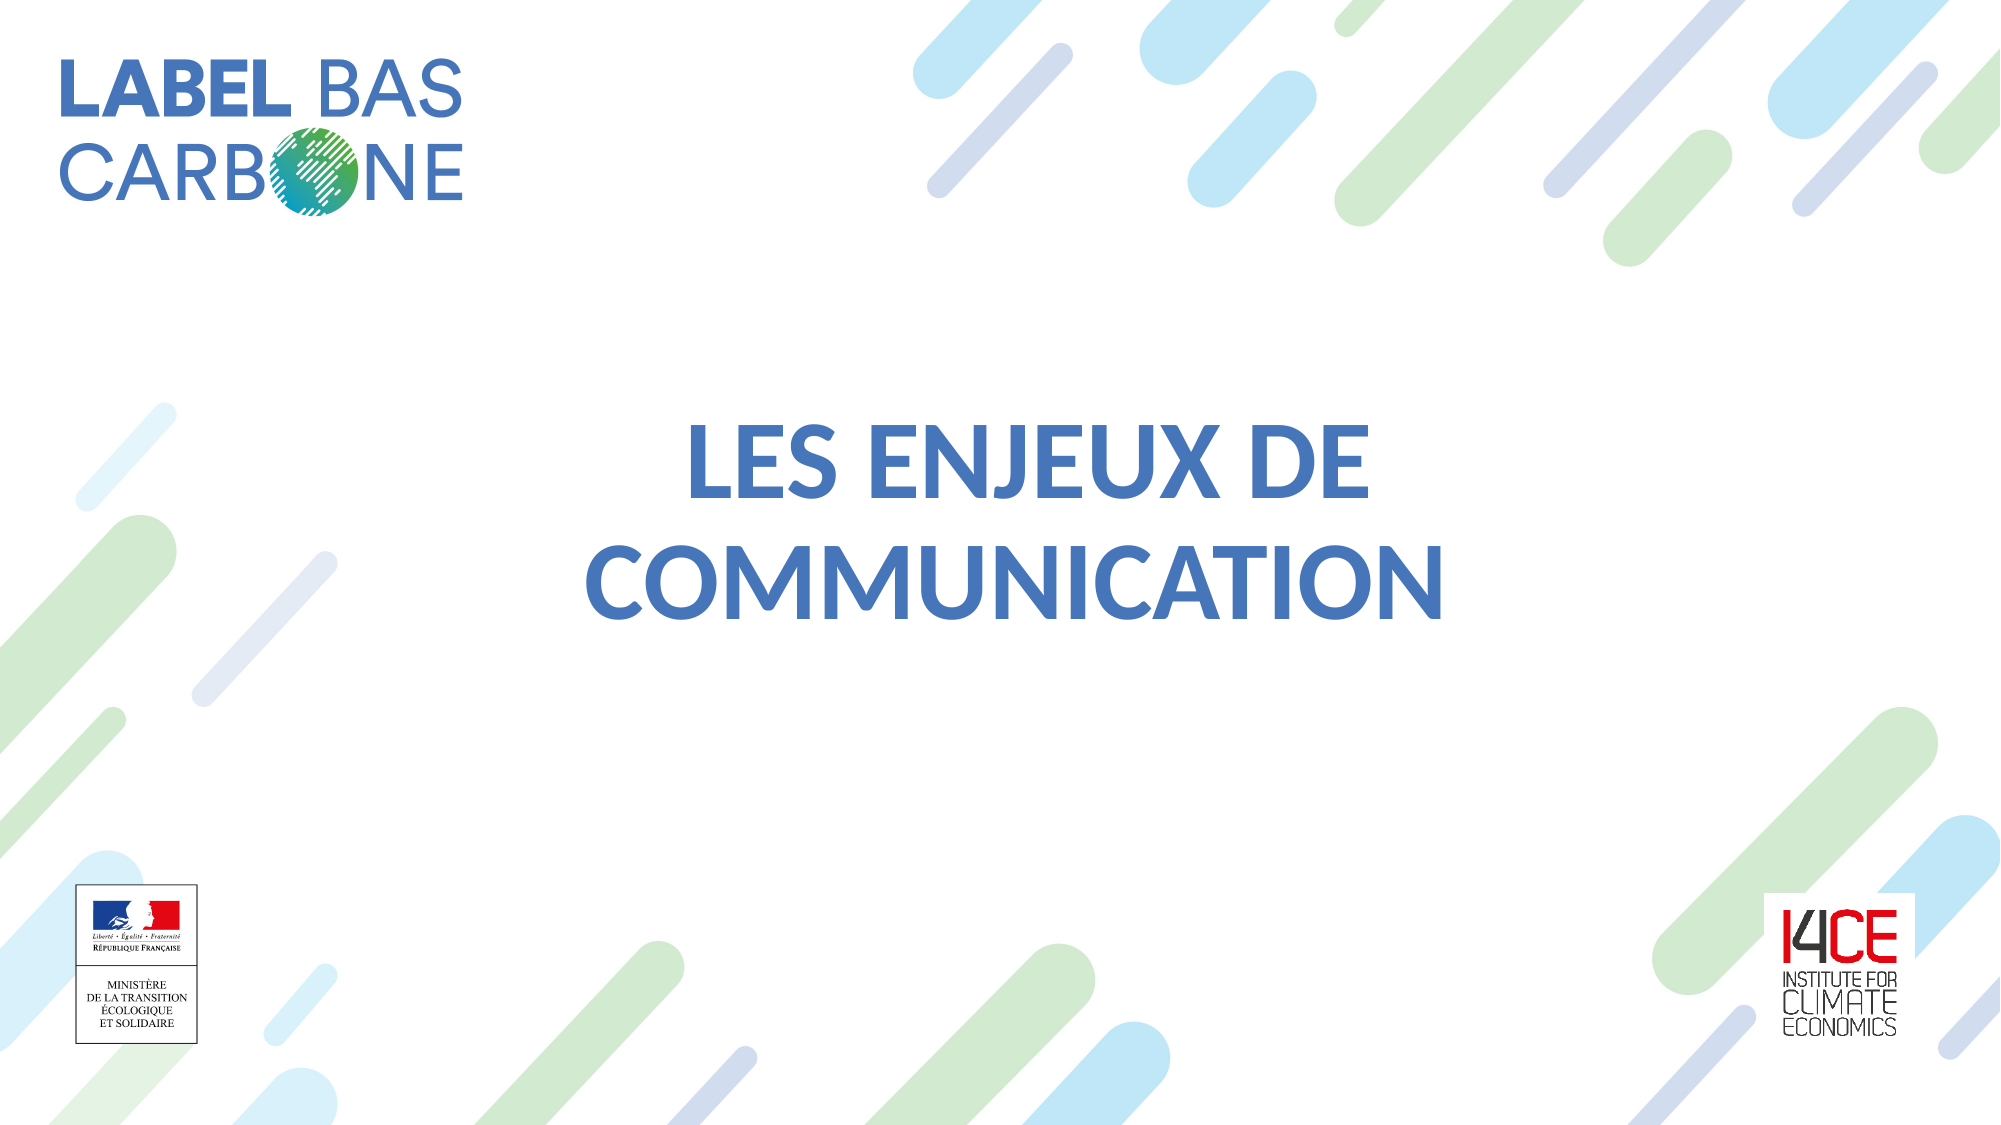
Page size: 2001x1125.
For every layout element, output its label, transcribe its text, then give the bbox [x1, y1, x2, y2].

text_box LES ENJEUX DE COMMUNICATION [457, 393, 1601, 569]
picture [0, 0, 2000, 1125]
